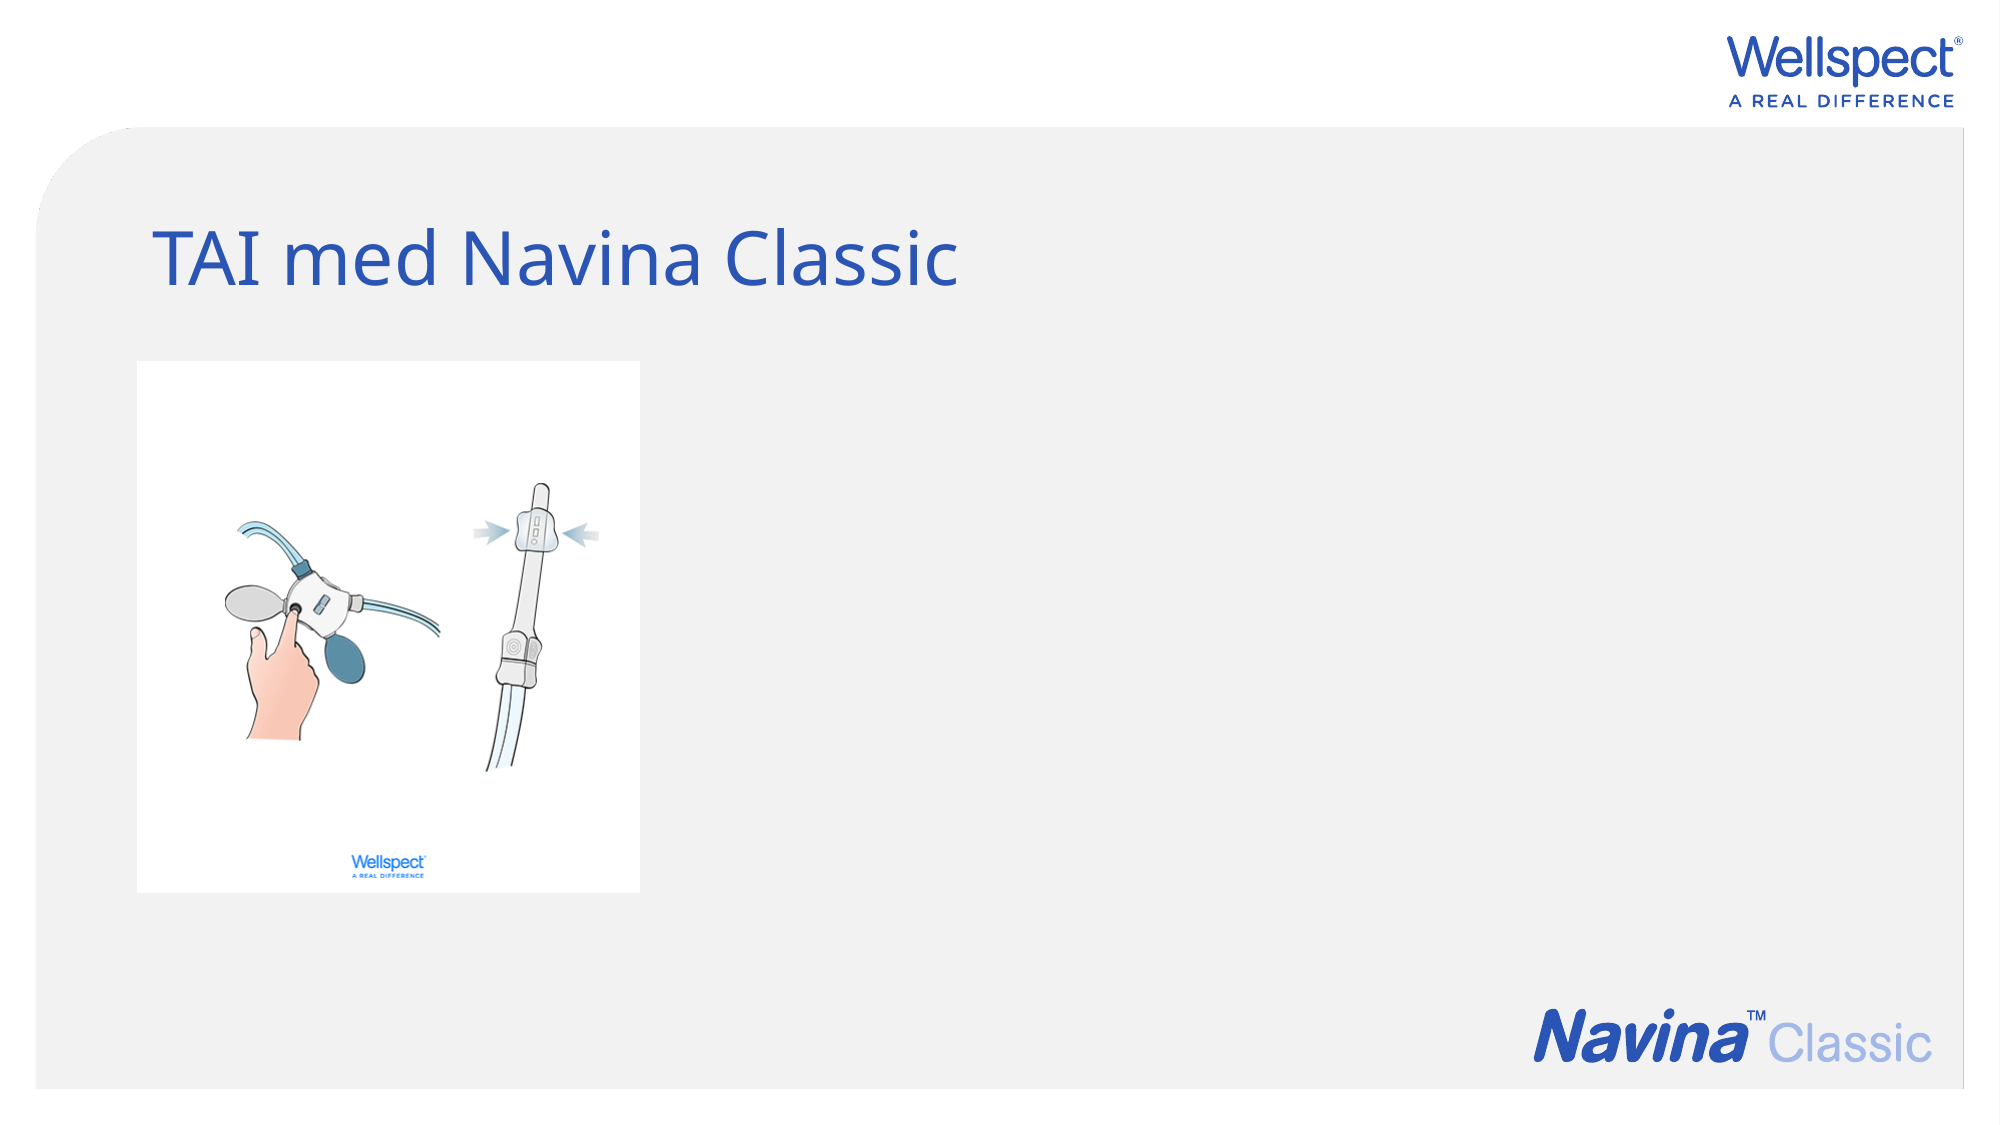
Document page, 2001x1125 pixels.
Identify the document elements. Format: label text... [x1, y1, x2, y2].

title TAI med Navina Classic [137, 160, 1863, 362]
picture [0, 0, 2000, 1125]
